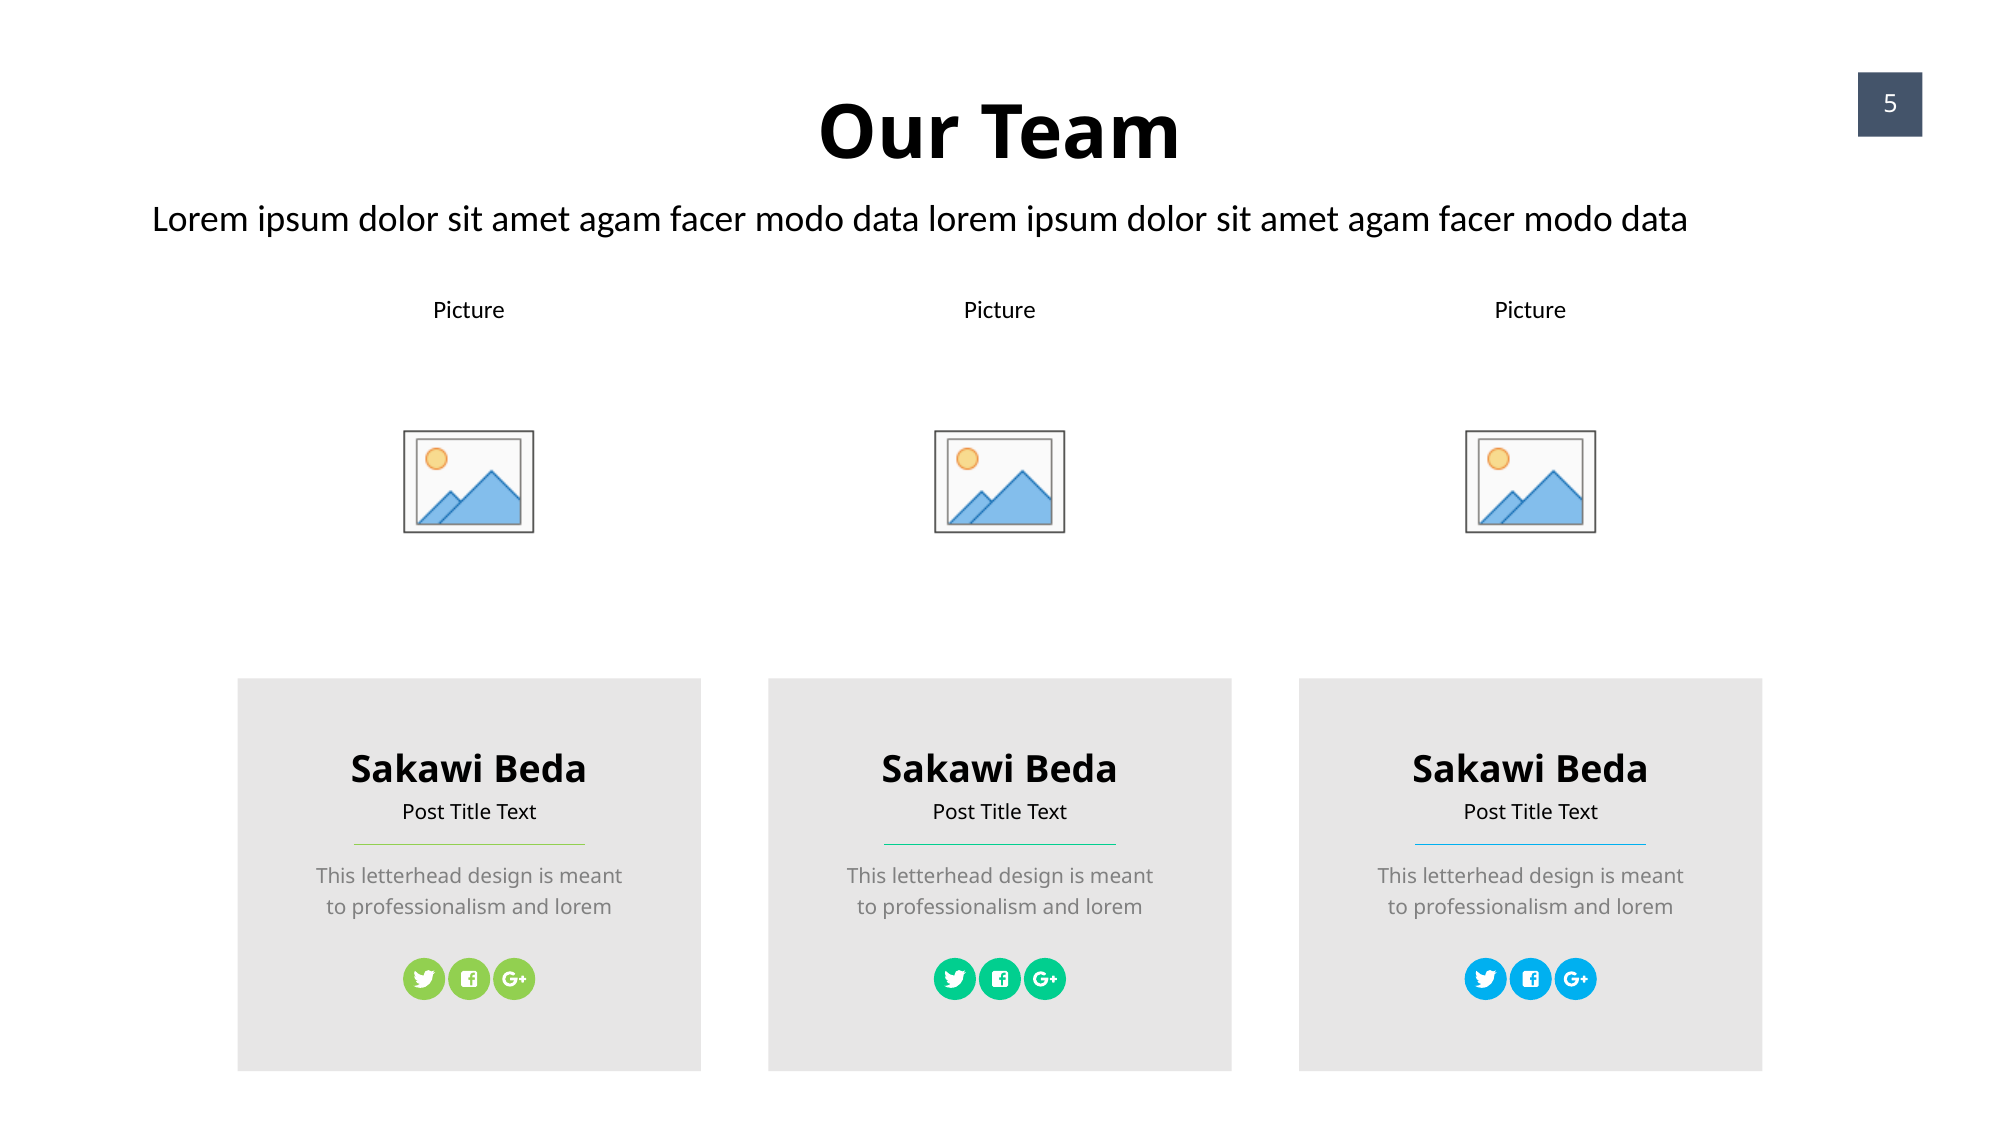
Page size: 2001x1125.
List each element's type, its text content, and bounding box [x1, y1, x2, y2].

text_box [304, 749, 635, 1001]
text_box [1298, 677, 1763, 1072]
text_box [237, 677, 702, 1072]
picture [768, 285, 1232, 679]
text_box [834, 749, 1166, 1001]
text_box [1365, 749, 1696, 1001]
slide_number 5 [1863, 78, 1927, 130]
picture [237, 285, 701, 679]
picture [1299, 285, 1763, 679]
text_box [767, 677, 1233, 1072]
title Our Team [137, 78, 1863, 186]
subtitle Lorem ipsum dolor sit amet agam facer modo data lorem ipsum dolor sit amet agam facer modo data [137, 186, 1863, 227]
